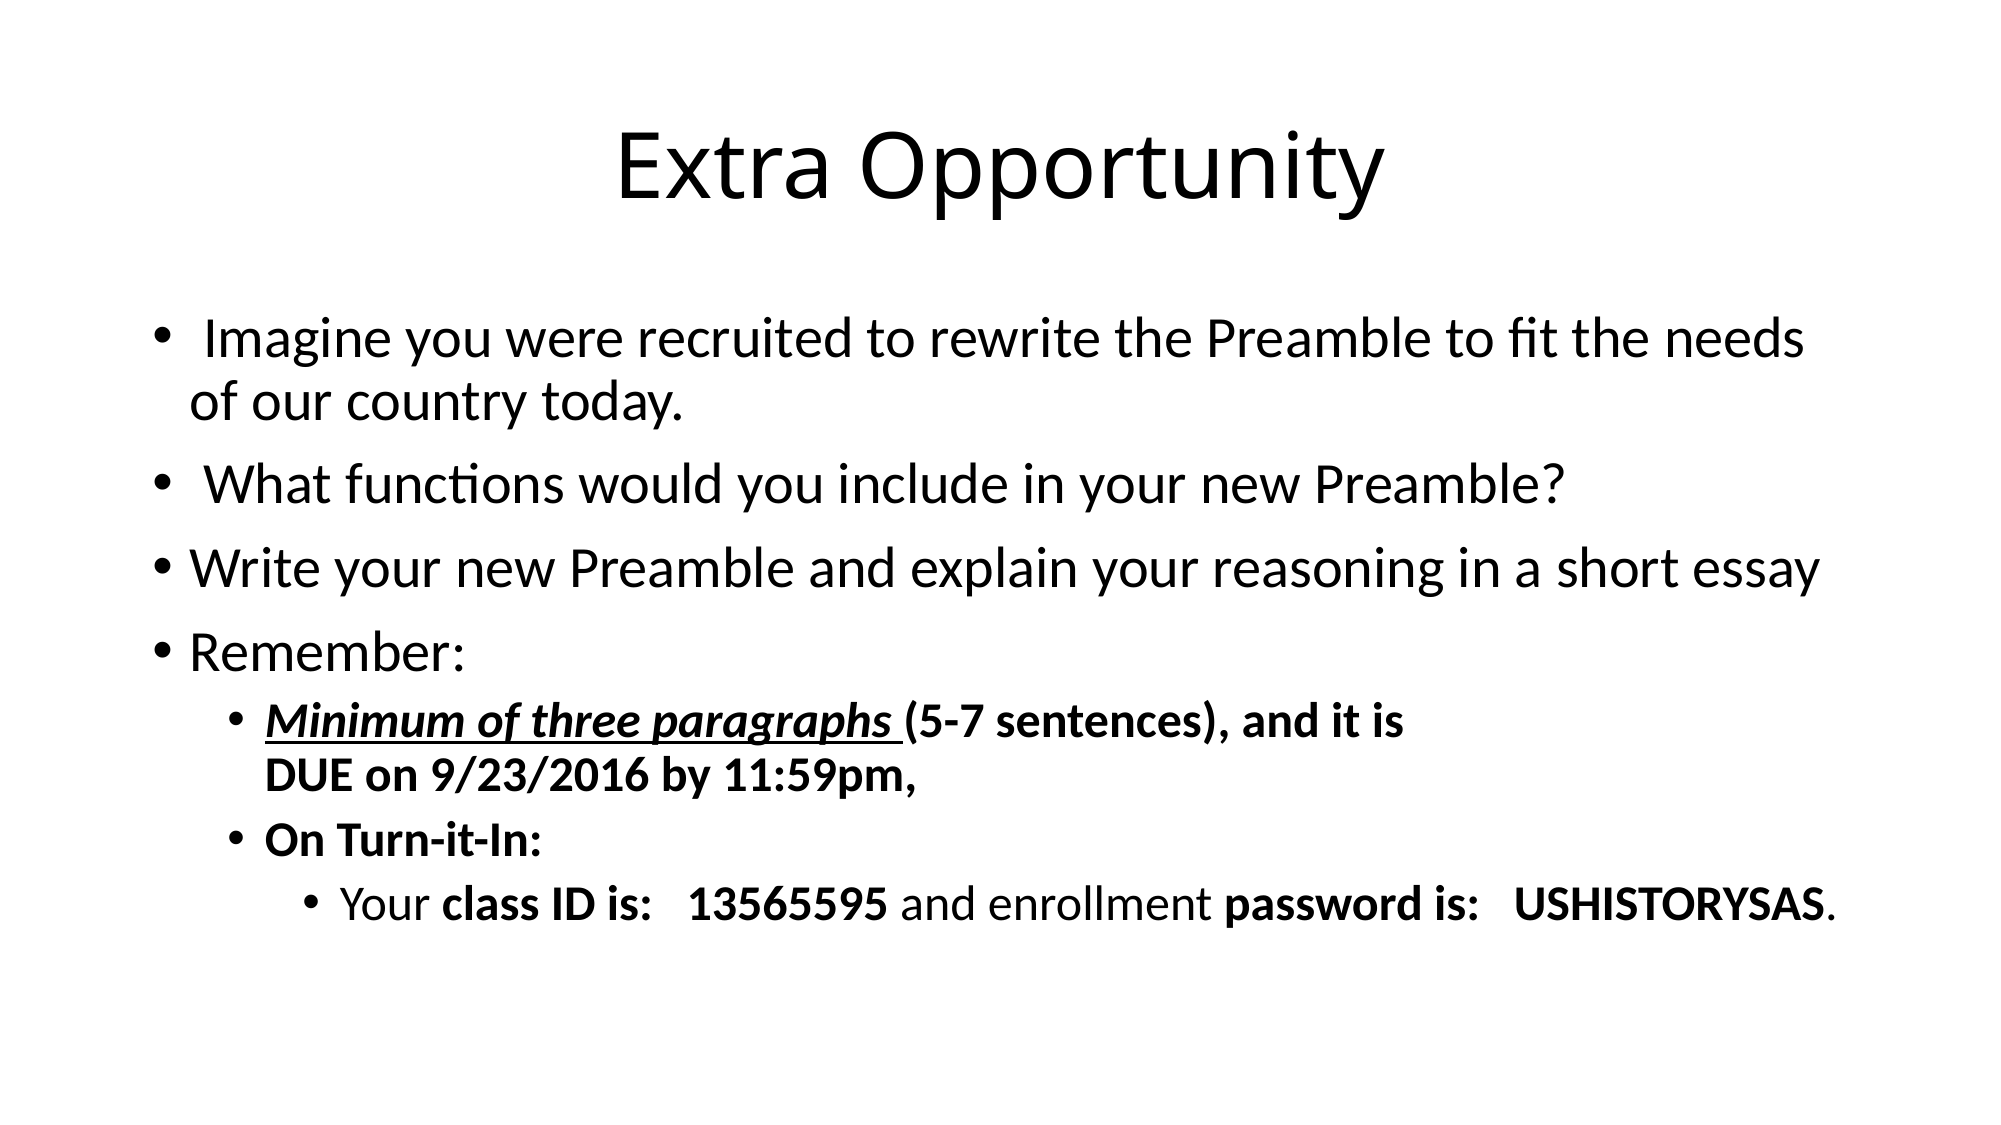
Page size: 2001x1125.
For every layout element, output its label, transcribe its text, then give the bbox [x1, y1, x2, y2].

title Extra Opportunity [137, 59, 1863, 278]
list Imagine you were recruited to rewrite the Preamble to fit the needs of our country today. What functions would you include in your new Preamble? Write your new Preamble and explain your reasoning in a short essay Remember: Minimum of three paragraphs (5-7 sentences), and it is DUE on 9/23/2016 by 11:59pm, On Turn-it-In: Your class ID is: 13565595 and enrollment password is: USHISTORYSAS. [137, 299, 1863, 1014]
